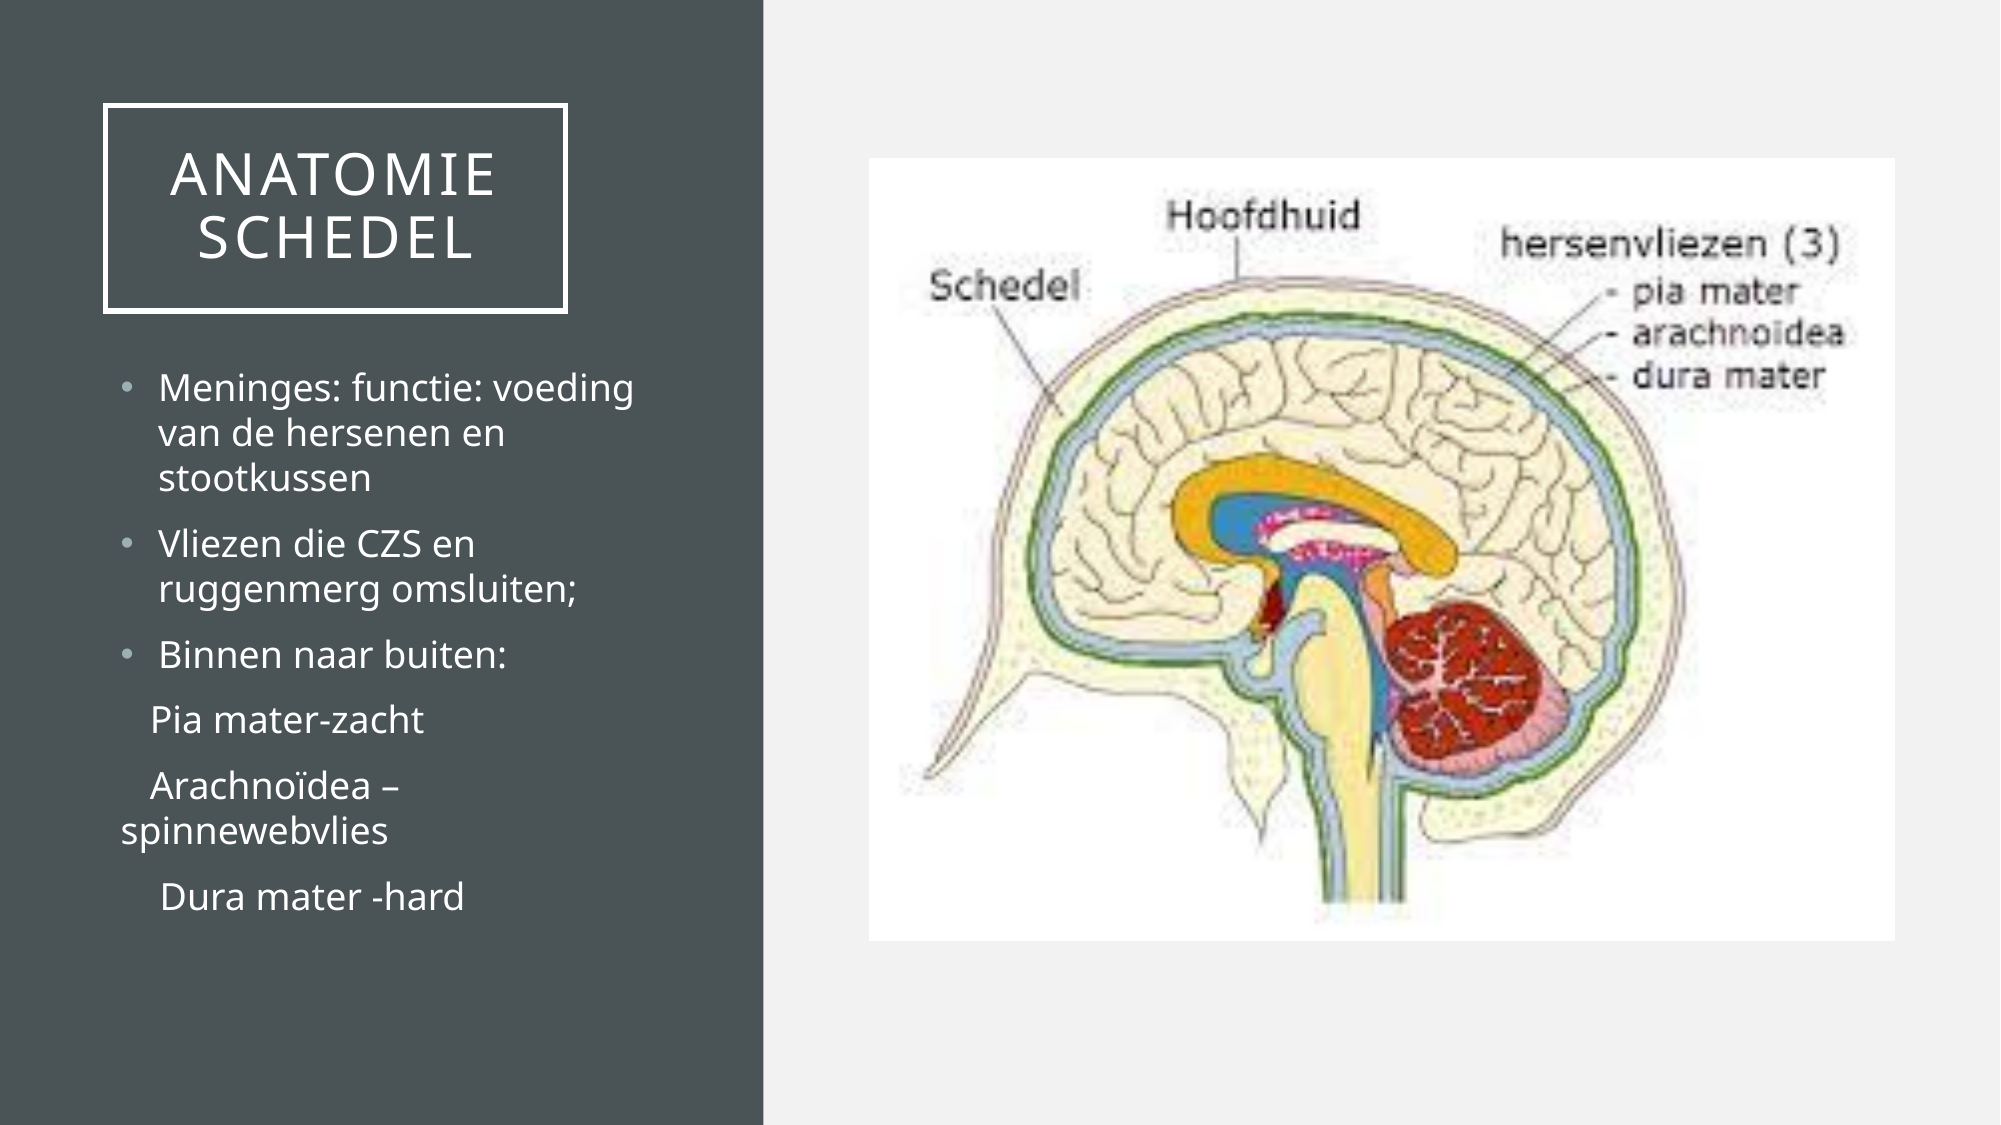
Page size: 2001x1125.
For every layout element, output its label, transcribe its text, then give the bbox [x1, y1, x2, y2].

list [869, 158, 1895, 941]
text_box [0, 0, 764, 1125]
title Anatomie schedel [103, 103, 568, 314]
text_box [764, 0, 2000, 1125]
list Meninges: functie: voeding van de hersenen en stootkussen Vliezen die CZS en ruggenmerg omsluiten; Binnen naar buiten: Pia mater-zacht Arachnoïdea – spinnewebvlies Dura mater -hard [105, 356, 658, 993]
